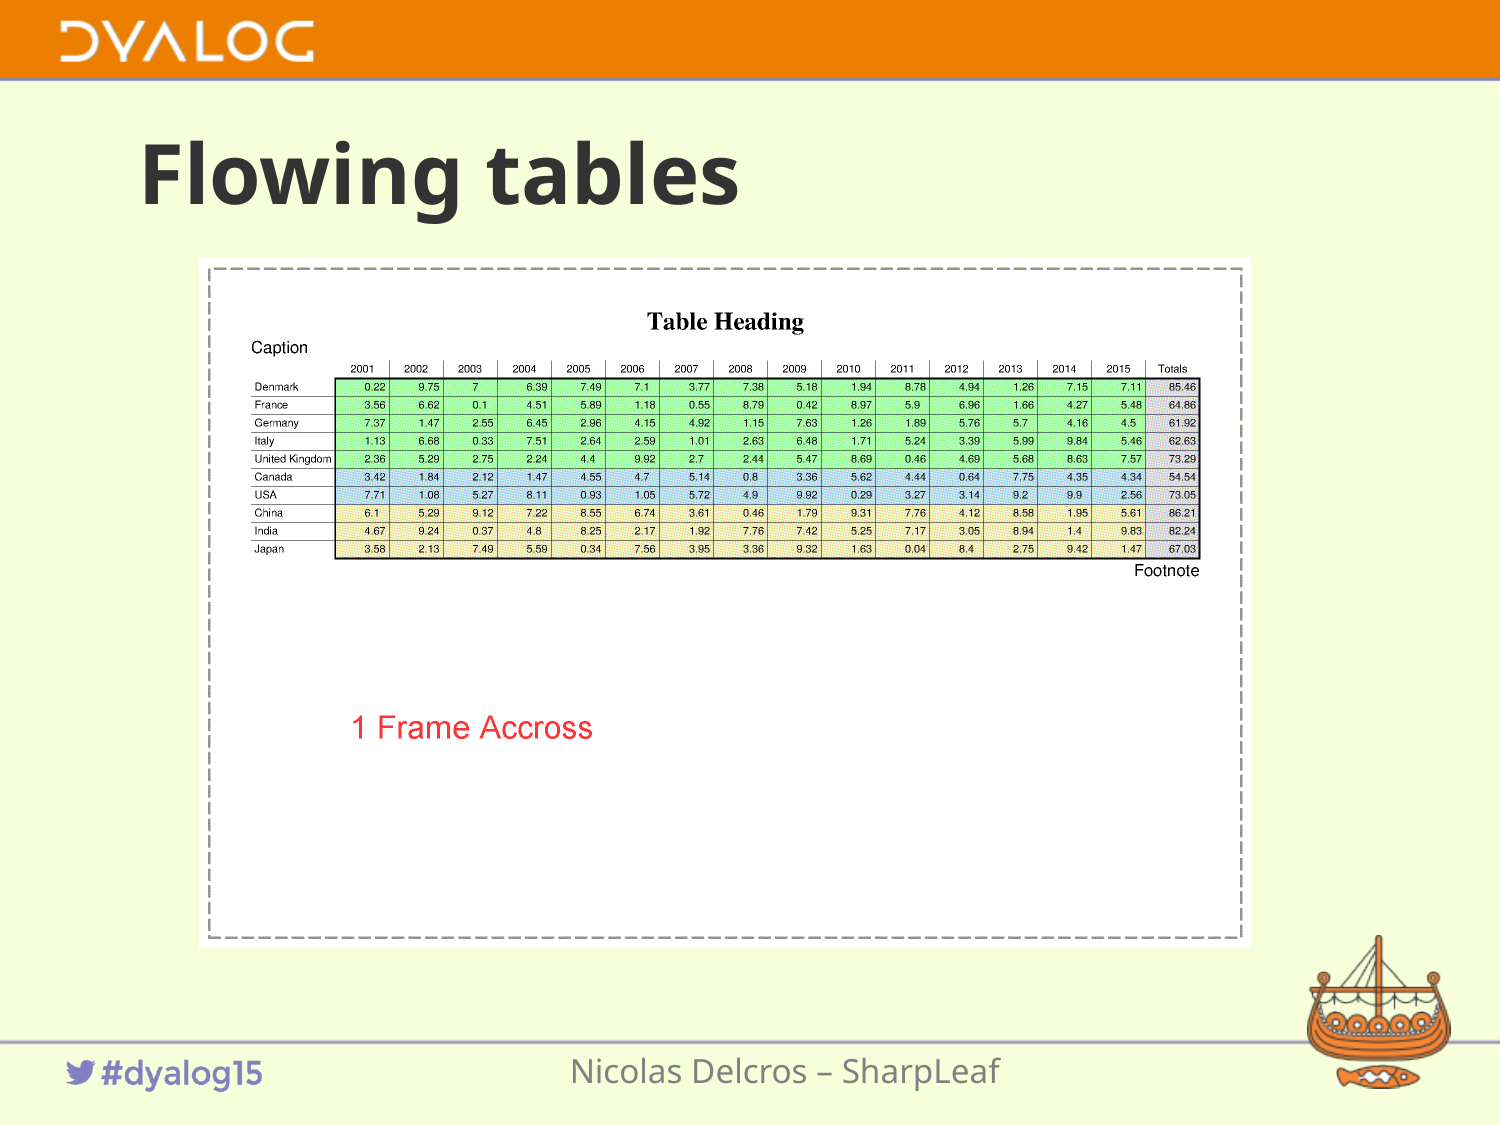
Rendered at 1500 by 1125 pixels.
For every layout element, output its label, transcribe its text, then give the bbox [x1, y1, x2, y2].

text_box Flowing tables [123, 113, 1376, 254]
picture [0, 0, 1500, 1125]
